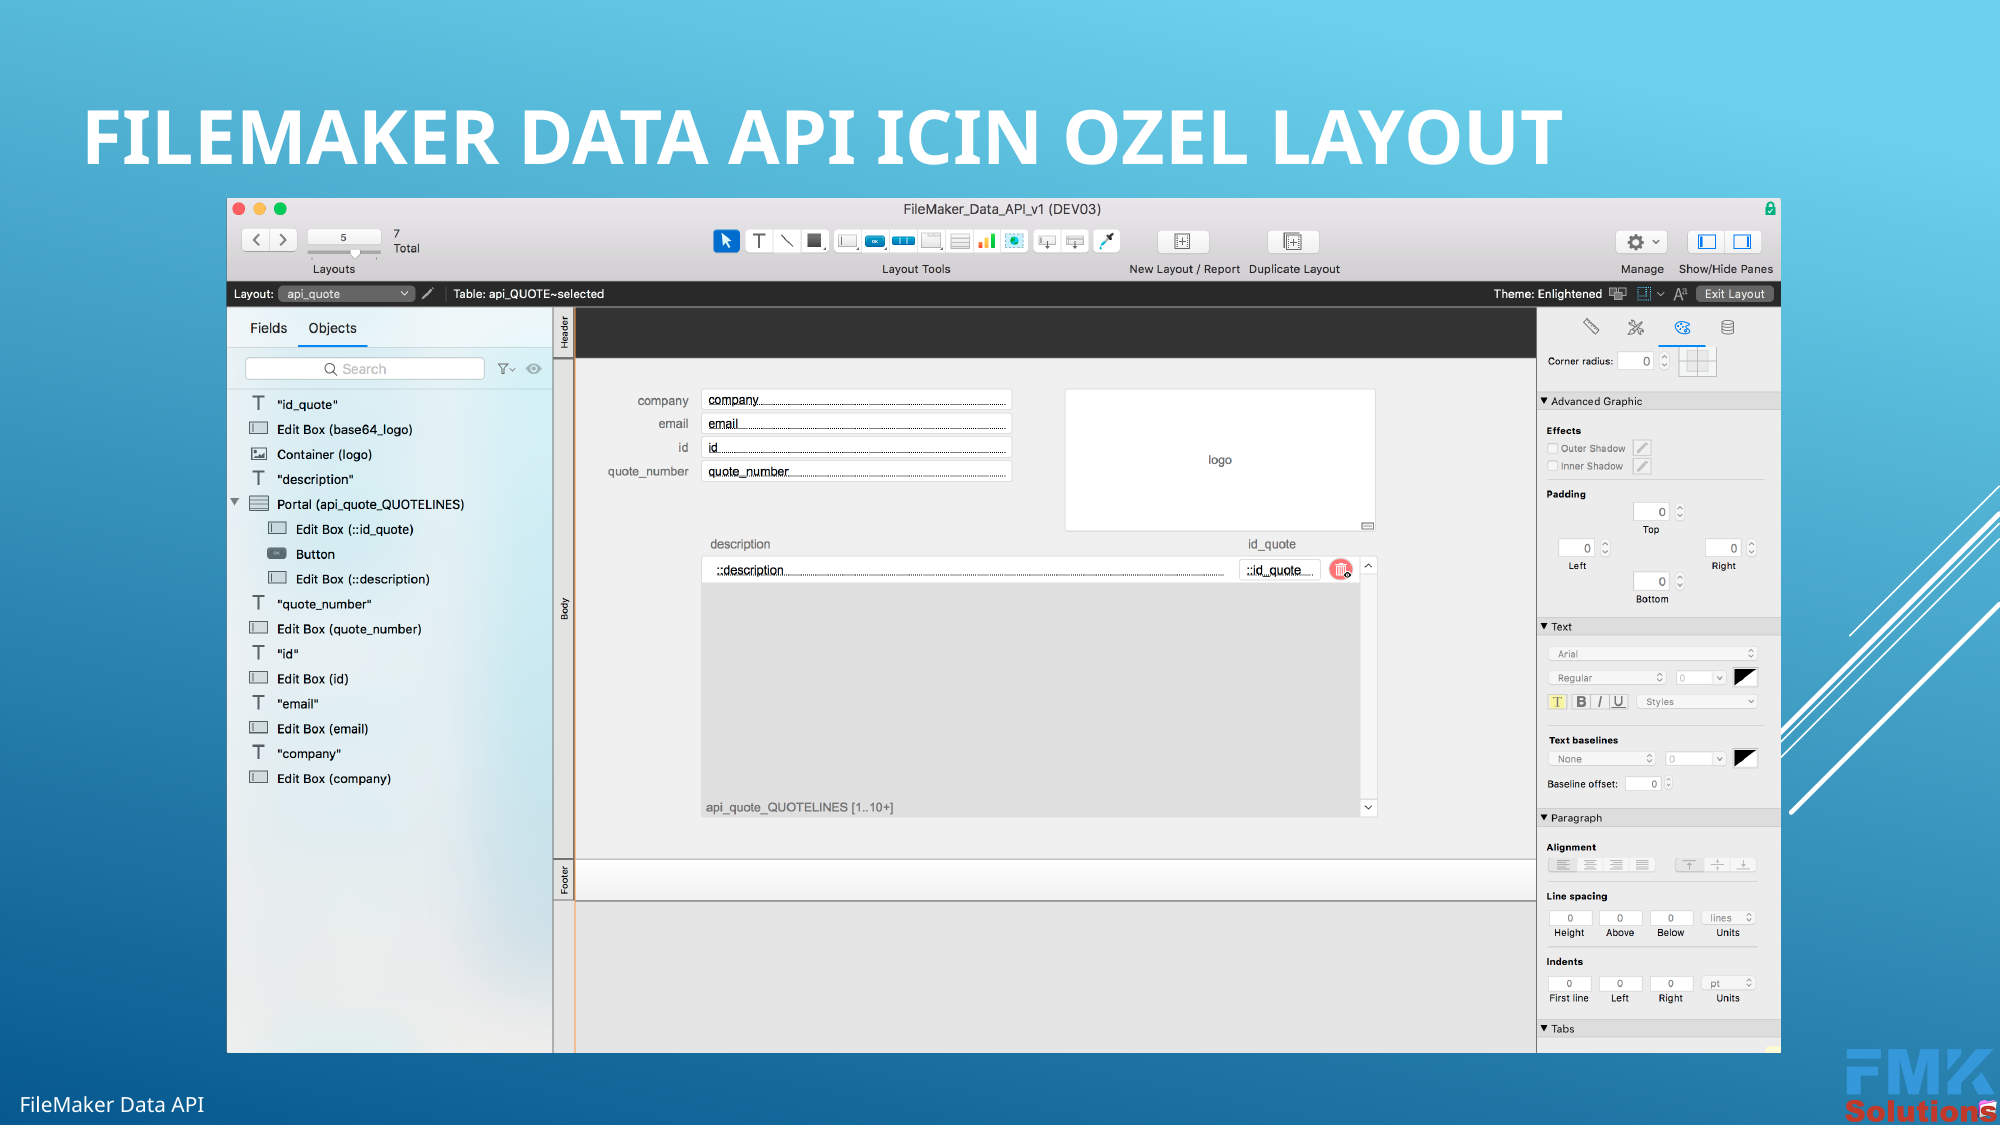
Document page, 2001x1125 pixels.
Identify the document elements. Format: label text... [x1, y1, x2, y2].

text_box FileMaker Data API [4, 1084, 220, 1125]
picture [1840, 1046, 2000, 1125]
picture [224, 197, 1781, 1053]
title FileMaker Data API icin ozel layout [66, 71, 1974, 199]
